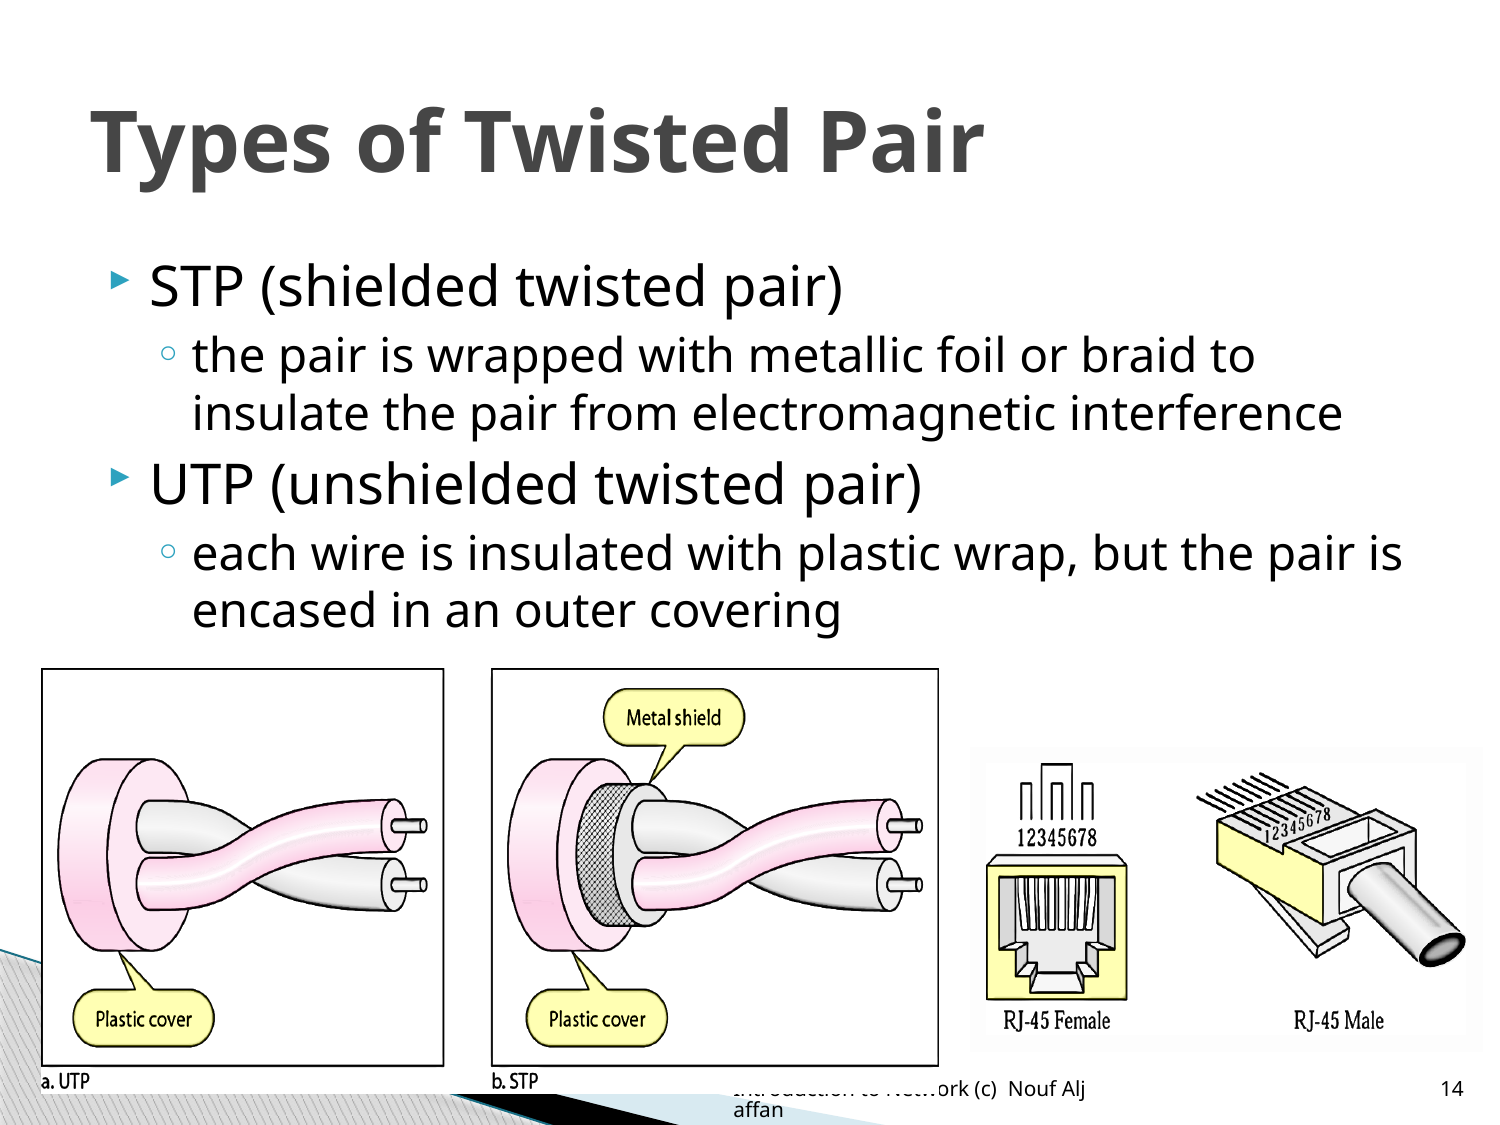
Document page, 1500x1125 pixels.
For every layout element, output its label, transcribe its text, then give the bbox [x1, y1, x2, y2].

footer Introduction to Network (c) Nouf Aljaffan [718, 1051, 1105, 1112]
list STP (shielded twisted pair) the pair is wrapped with metallic foil or braid to insulate the pair from electromagnetic interference UTP (unshielded twisted pair) each wire is insulated with plastic wrap, but the pair is encased in an outer covering [75, 243, 1425, 986]
picture [985, 763, 1467, 1036]
slide_number 14 [1418, 1052, 1479, 1112]
title Types of Twisted Pair [75, 45, 1425, 233]
picture [40, 668, 940, 1095]
